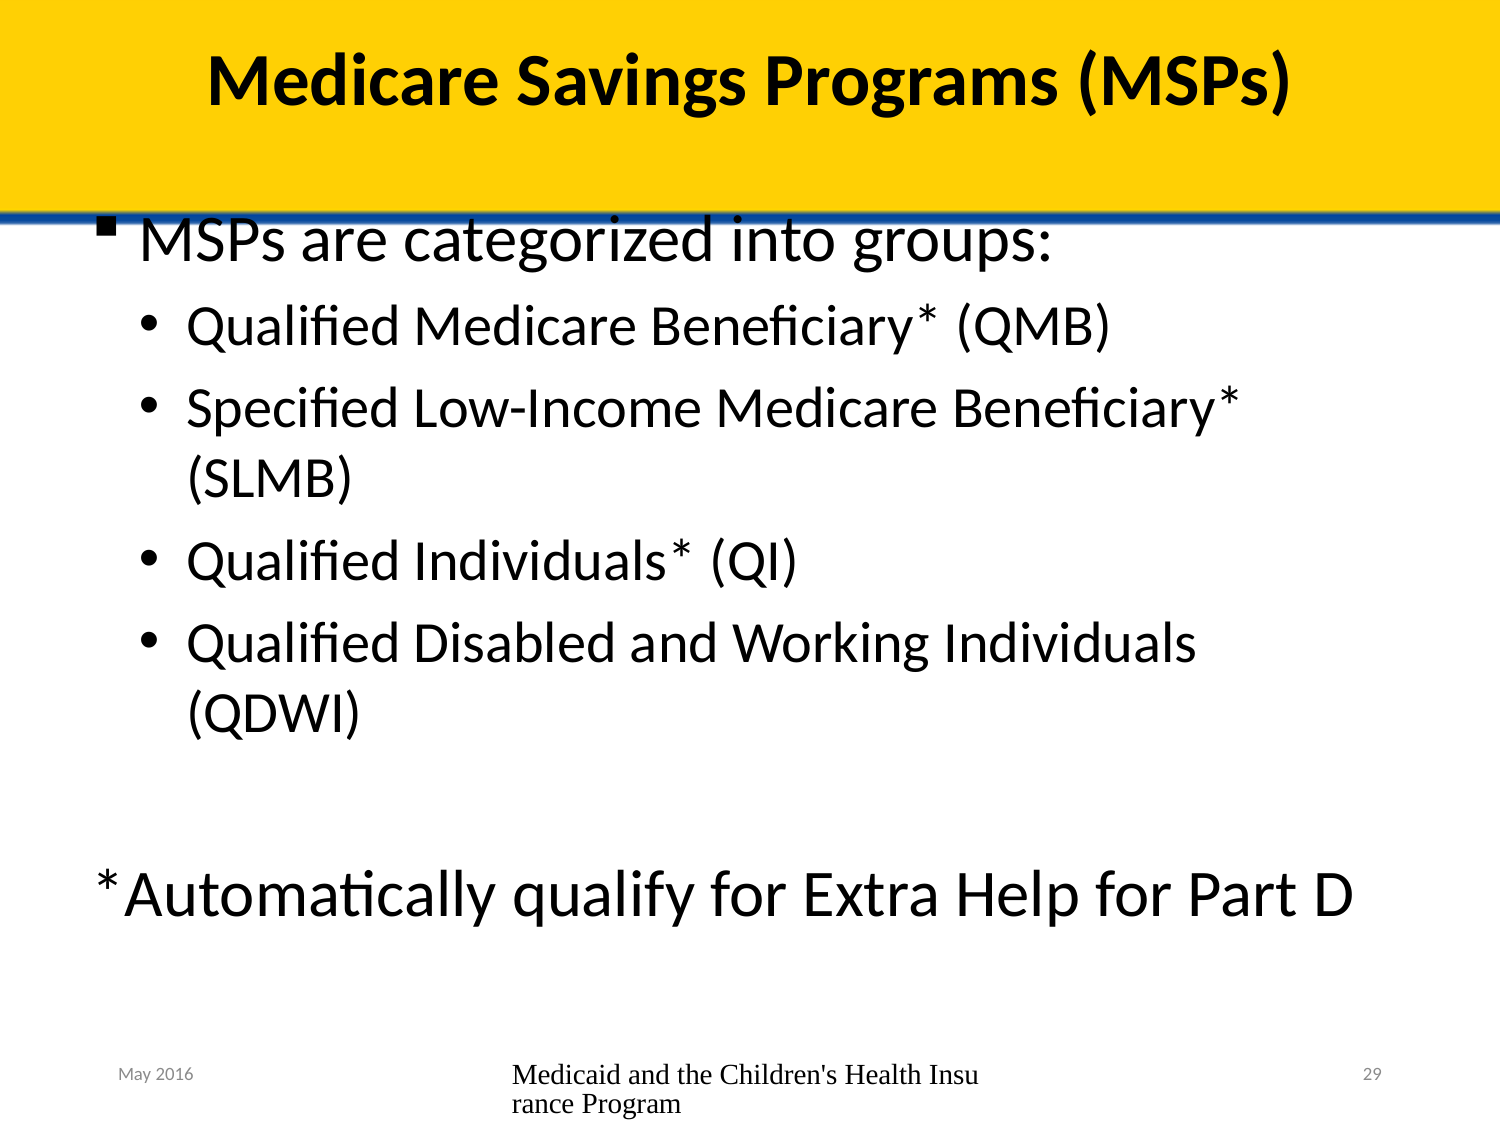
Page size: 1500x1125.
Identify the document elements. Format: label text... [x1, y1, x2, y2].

picture [0, 0, 1500, 1125]
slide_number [103, 1042, 441, 1103]
title Medicare Savings Programs (MSPs) [103, 2, 1397, 161]
list MSPs are categorized into groups: Qualified Medicare Beneficiary* (QMB) Specified Low-Income Medicare Beneficiary* (SLMB) Qualified Individuals* (QI) Qualified Disabled and Working Individuals (QDWI) *Automatically qualify for Extra Help for Part D [76, 186, 1397, 1014]
footer Medicaid and the Children's Health Insurance Program [496, 1042, 1004, 1103]
slide_number 29 [1059, 1042, 1397, 1103]
